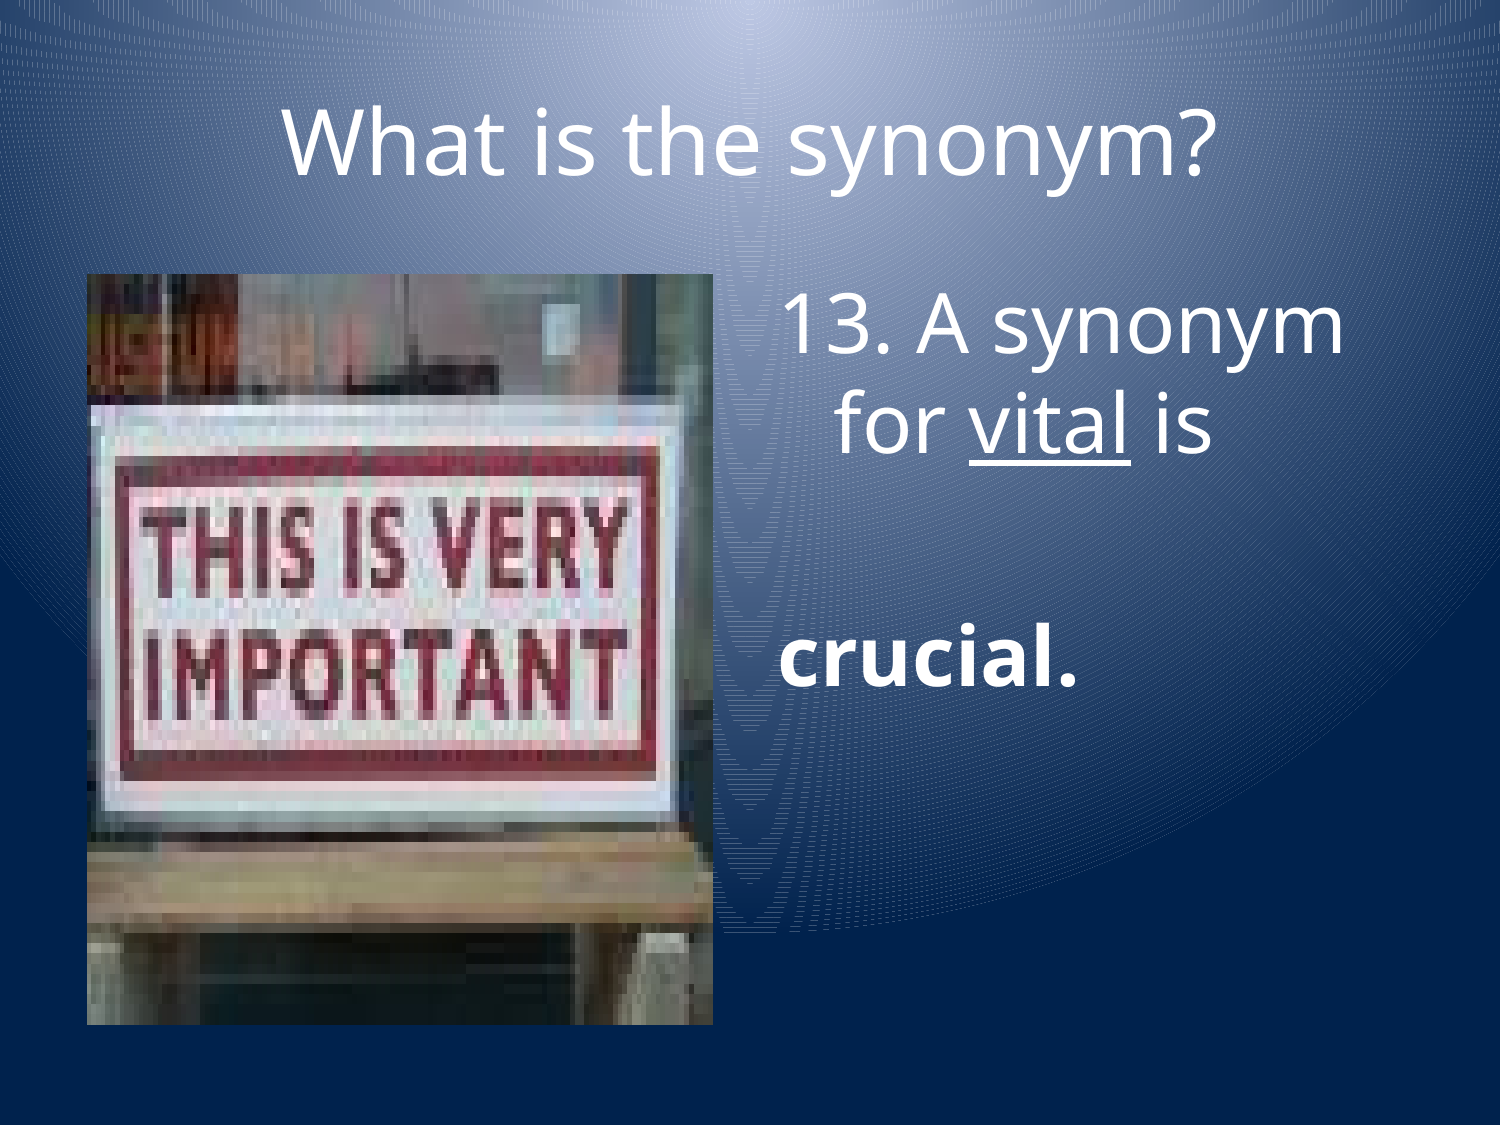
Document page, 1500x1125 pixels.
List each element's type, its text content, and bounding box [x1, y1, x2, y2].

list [87, 274, 713, 1026]
title What is the synonym? [75, 45, 1425, 233]
list 13. A synonym for vital is crucial. [762, 262, 1425, 1005]
